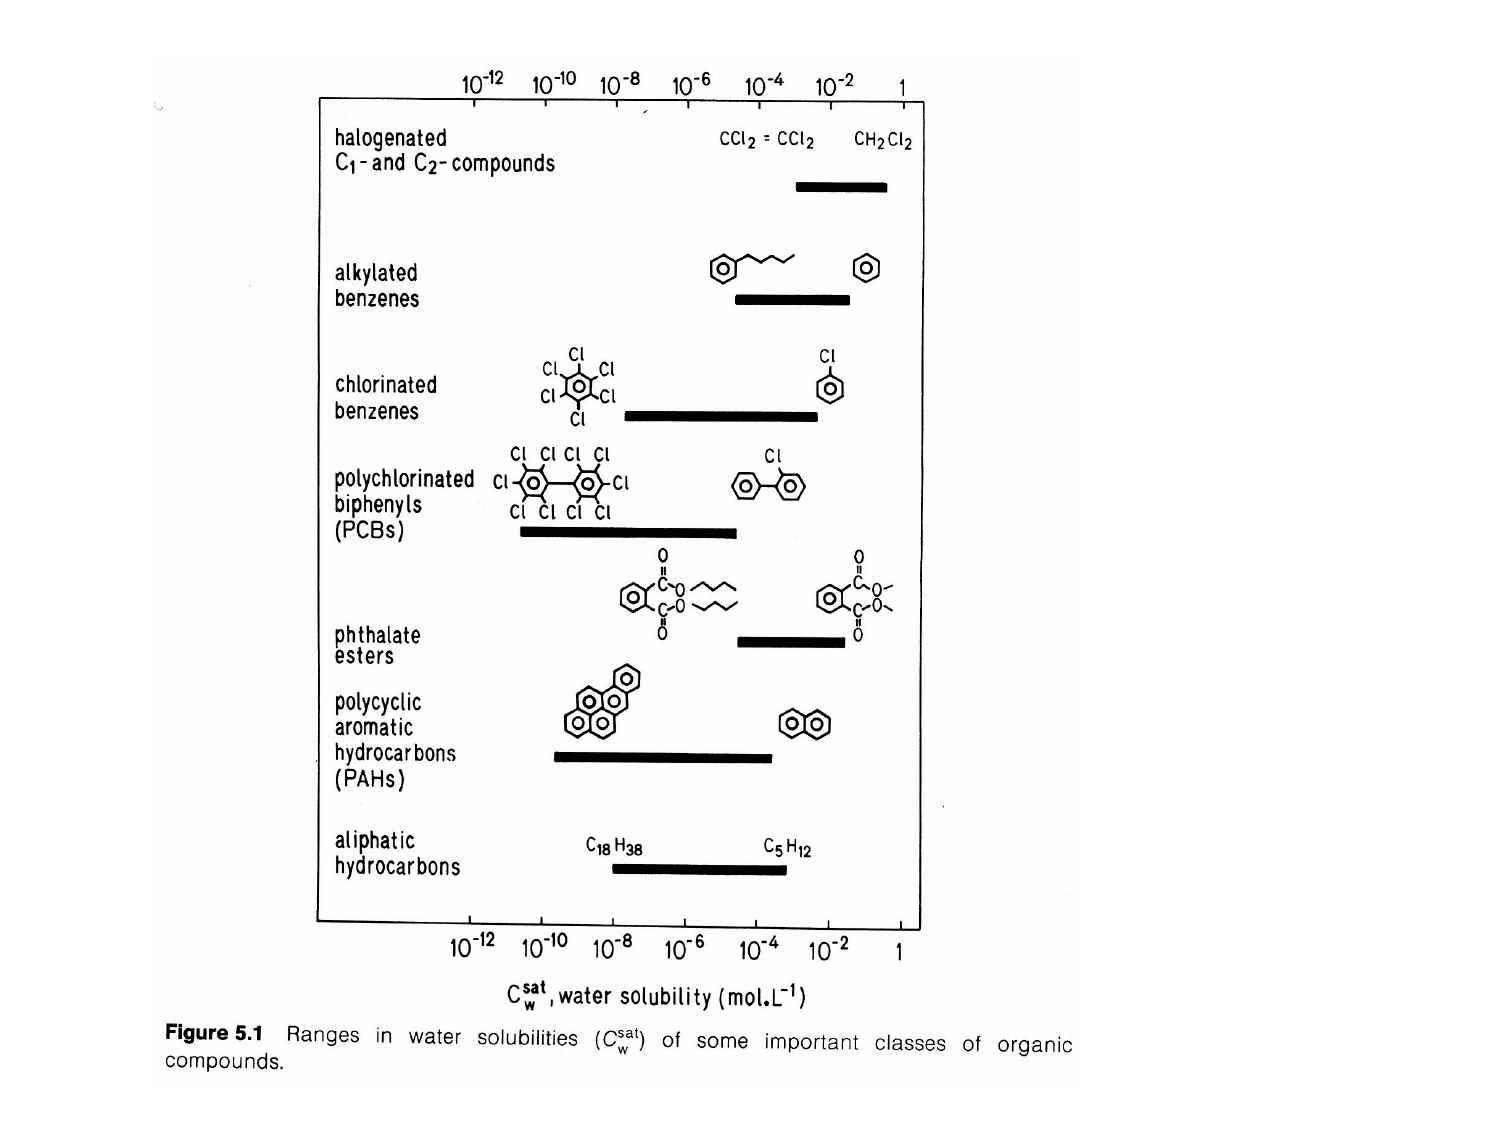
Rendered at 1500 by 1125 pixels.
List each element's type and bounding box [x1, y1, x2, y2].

picture [149, 51, 1082, 1090]
